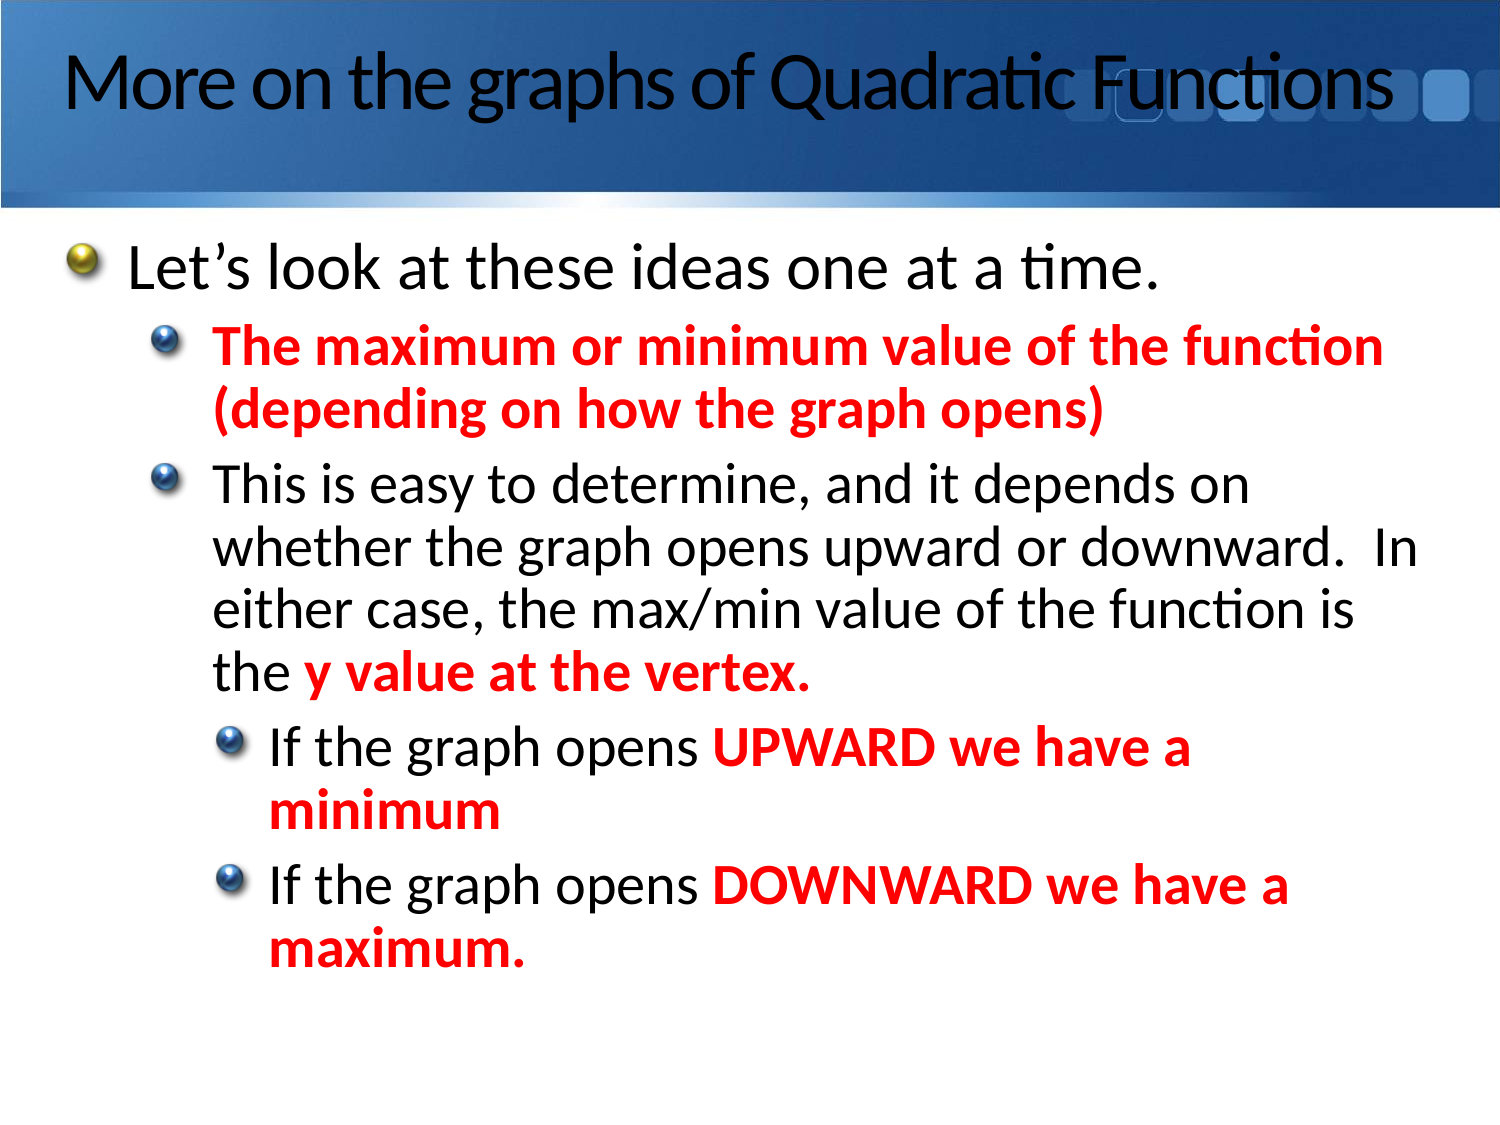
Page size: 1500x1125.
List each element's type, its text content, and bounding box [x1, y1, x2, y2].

list Let’s look at these ideas one at a time. The maximum or minimum value of the function (depending on how the graph opens) This is easy to determine, and it depends on whether the graph opens upward or downward. In either case, the max/min value of the function is the y value at the vertex. If the graph opens UPWARD we have a minimum If the graph opens DOWNWARD we have a maximum. [62, 231, 1438, 1086]
picture [0, 0, 1500, 1125]
title More on the graphs of Quadratic Functions [62, 37, 1438, 129]
